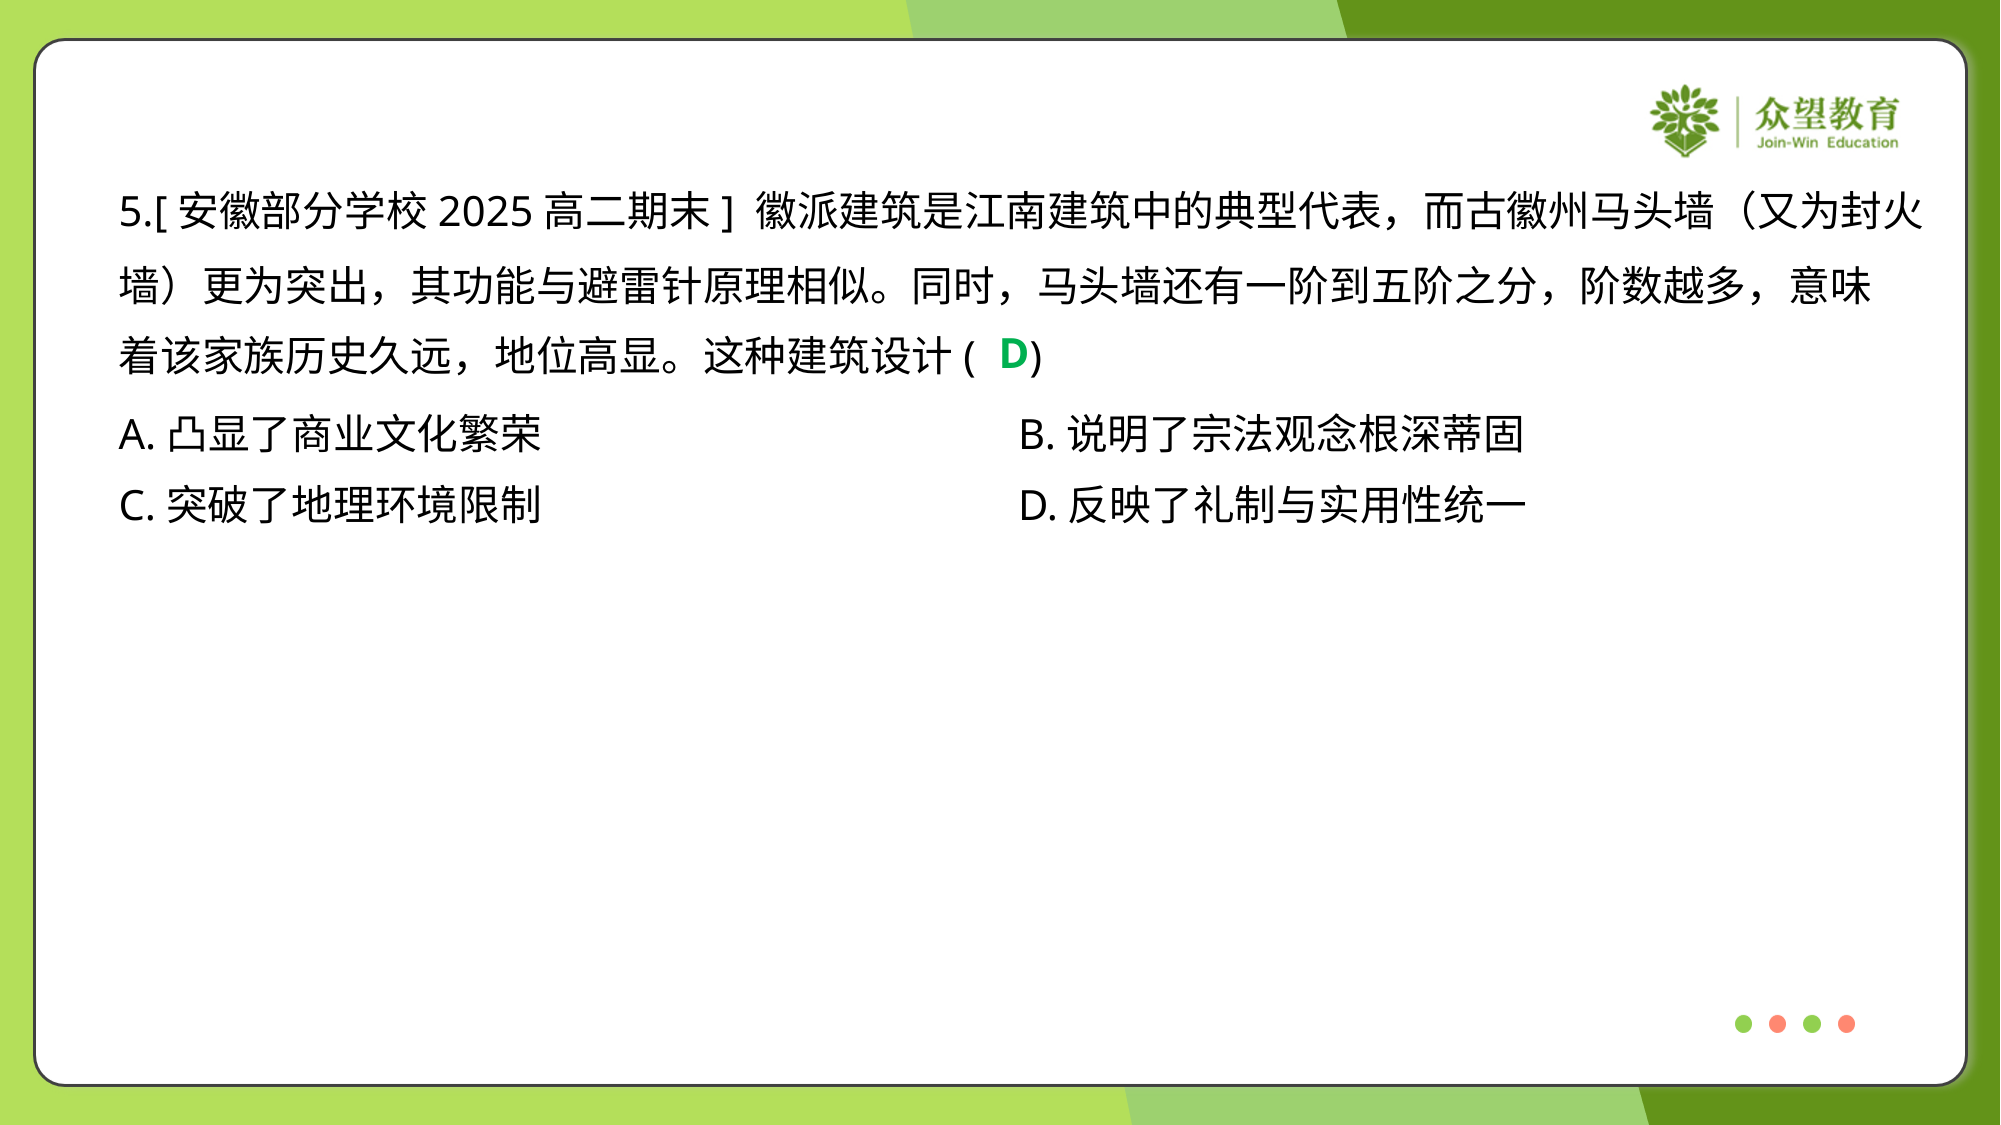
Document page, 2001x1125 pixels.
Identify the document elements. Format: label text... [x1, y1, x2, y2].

picture [0, 0, 2000, 1125]
text_box D [982, 306, 1046, 371]
text_box 5.[安徽部分学校2025高二期末] 徽派建筑是江南建筑中的典型代表，而古徽州马头墙（又为封火 墙）更为突出，其功能与避雷针原理相似。同时，马头墙还有一阶到五阶之分，阶数越多，意味 着该家族历史久远，地位高显。这种建筑设计( ) [118, 159, 1883, 373]
text_box A.凸显了商业文化繁荣 B.说明了宗法观念根深蒂固 C.突破了地理环境限制 D.反映了礼制与实用性统一 [118, 382, 1883, 522]
